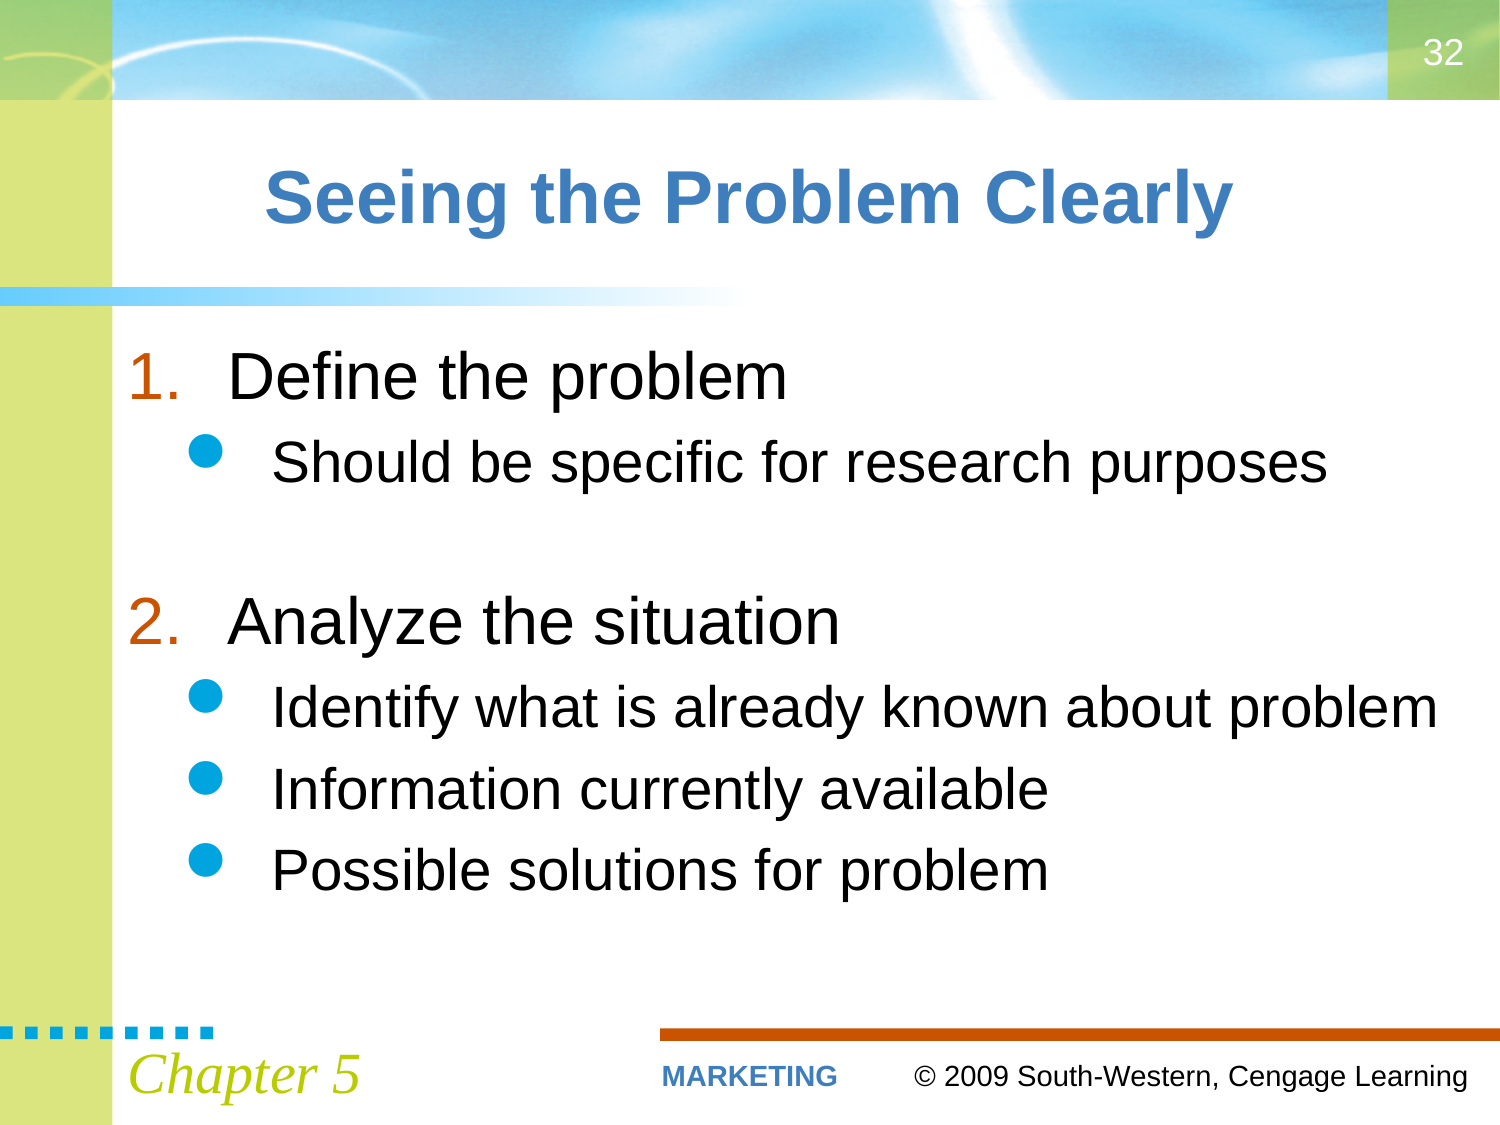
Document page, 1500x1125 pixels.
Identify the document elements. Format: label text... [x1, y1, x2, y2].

list Define the problem Should be specific for research purposes Analyze the situation Identify what is already known about problem Information currently available Possible solutions for problem [112, 324, 1476, 1001]
slide_number 32 [1387, 0, 1500, 101]
footer Chapter 5 [112, 1012, 638, 1113]
title Seeing the Problem Clearly [112, 99, 1388, 288]
